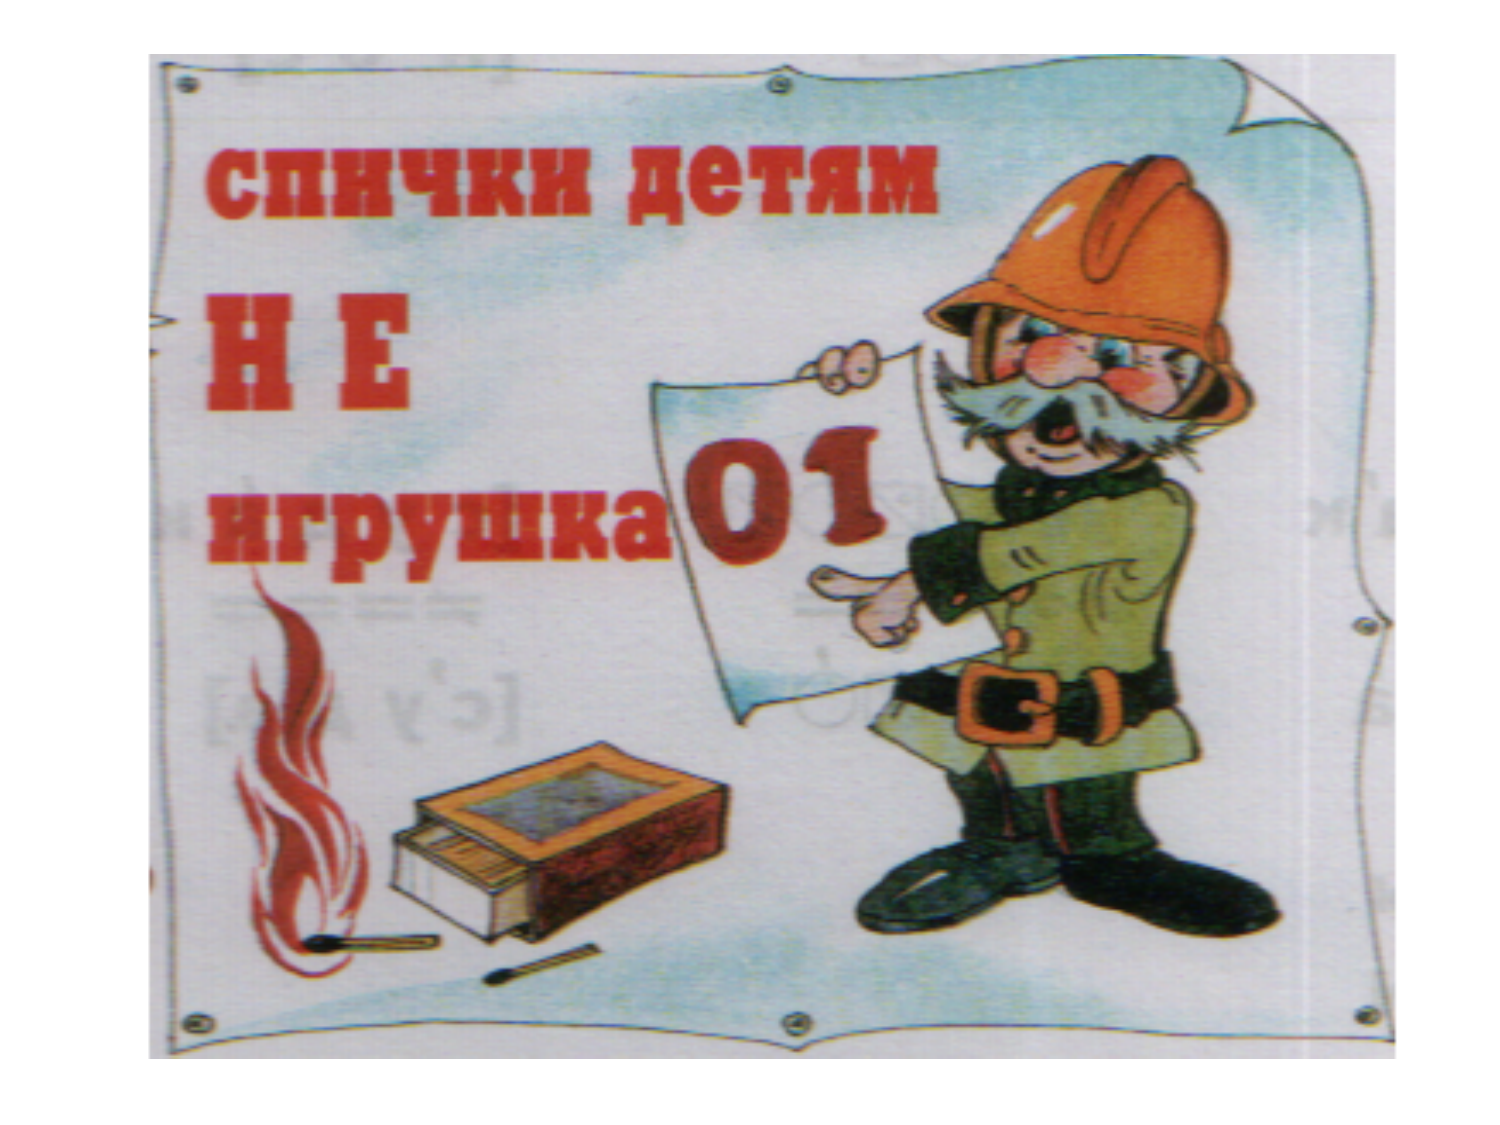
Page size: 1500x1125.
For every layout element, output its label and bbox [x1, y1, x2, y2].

picture [147, 54, 1400, 1059]
